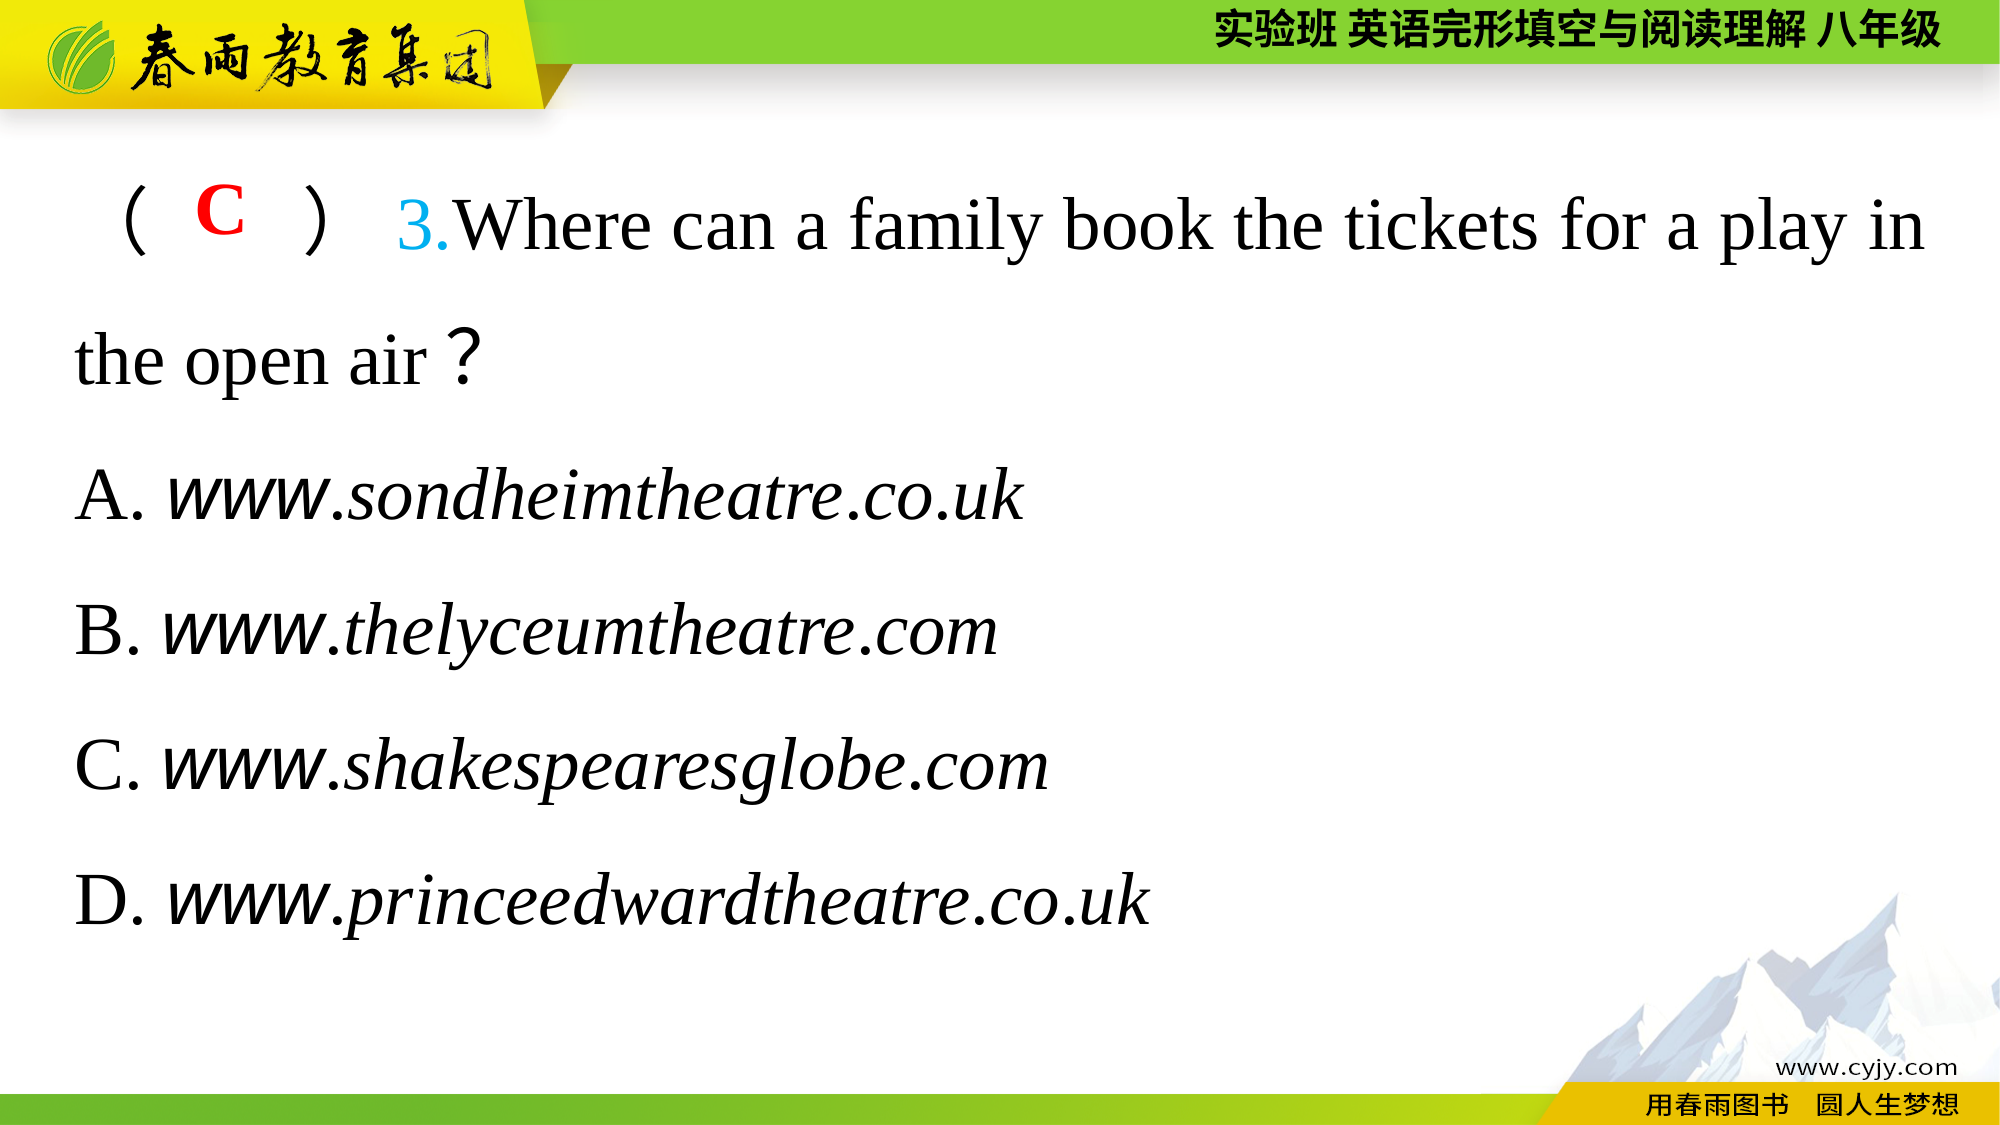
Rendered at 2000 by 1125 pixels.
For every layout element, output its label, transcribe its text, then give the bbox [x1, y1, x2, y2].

text_box C [180, 152, 265, 257]
list （ ）3.Where can a family book the tickets for a play in the open air？ A. www.sondheimtheatre.co.uk B. www.thelyceumtheatre.com C. www.shakespearesglobe.com D. www.princeedwardtheatre.co.uk [59, 122, 1944, 956]
picture [0, 0, 2000, 1125]
